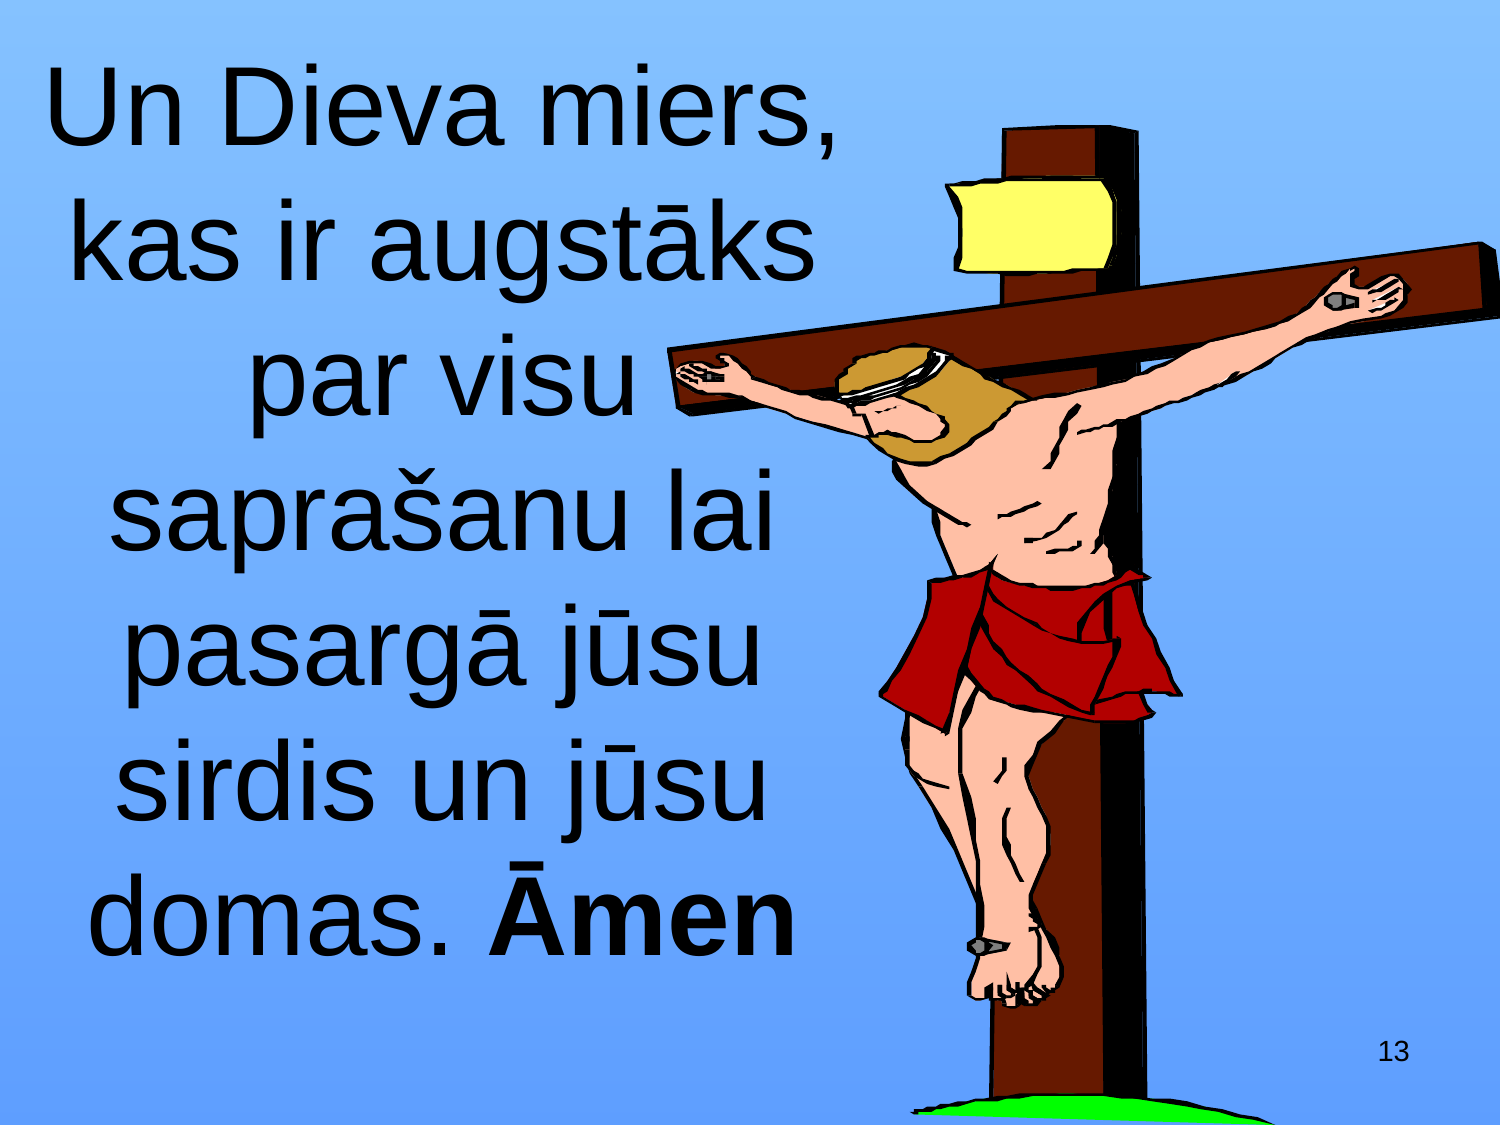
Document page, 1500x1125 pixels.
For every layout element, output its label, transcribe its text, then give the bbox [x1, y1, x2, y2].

title Un Dieva miers, kas ir augstāks par visu saprašanu lai pasargā jūsu sirdis un jūsu domas. Āmen [17, 479, 657, 668]
picture [662, 125, 1500, 1125]
